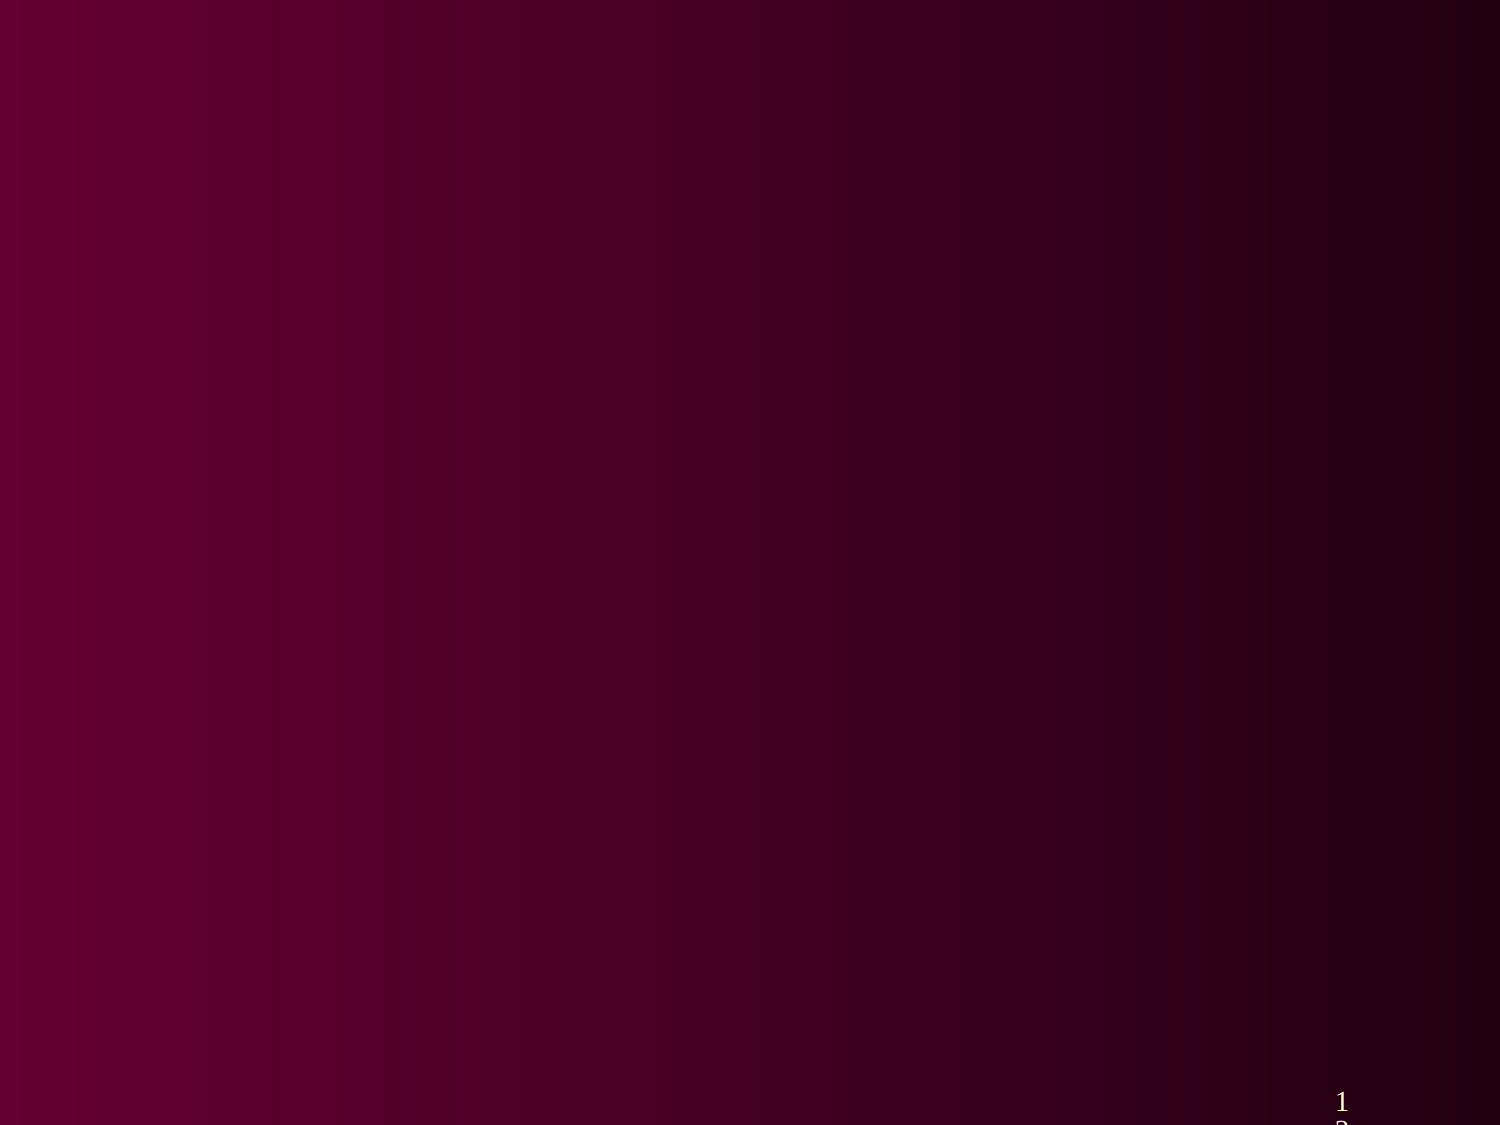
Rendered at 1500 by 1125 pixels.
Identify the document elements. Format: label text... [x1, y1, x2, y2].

slide_number 13 [1319, 1077, 1368, 1125]
